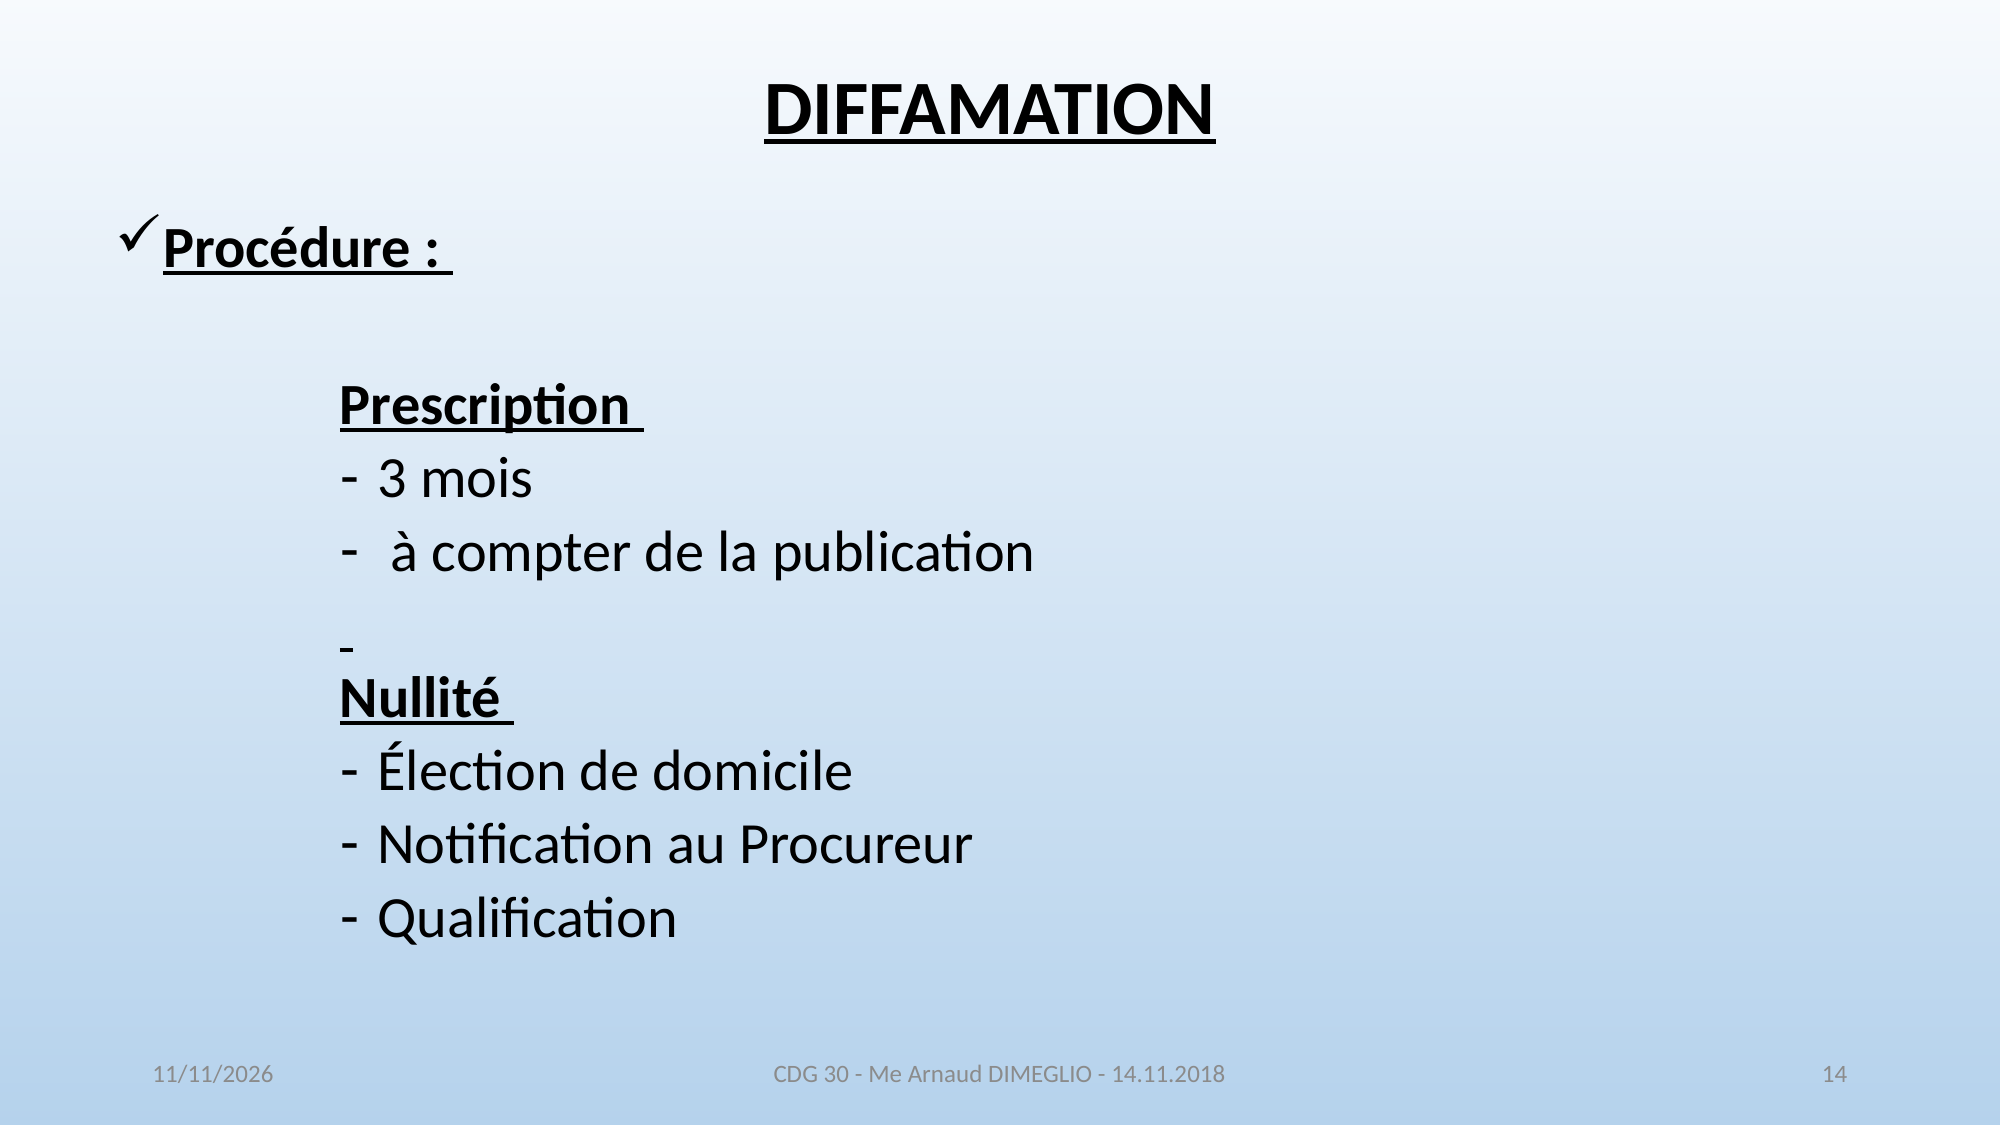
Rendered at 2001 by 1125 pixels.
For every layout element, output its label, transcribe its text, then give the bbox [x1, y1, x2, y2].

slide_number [137, 1042, 588, 1103]
list Procédure : Prescription 3 mois à compter de la publication Nullité Élection de domicile Notification au Procureur Qualification [99, 210, 1825, 1066]
title DIFFAMATION [137, 59, 1863, 252]
footer CDG 30 - Me Arnaud DIMEGLIO - 14.11.2018 [662, 1042, 1338, 1103]
slide_number 14 [1412, 1042, 1863, 1103]
